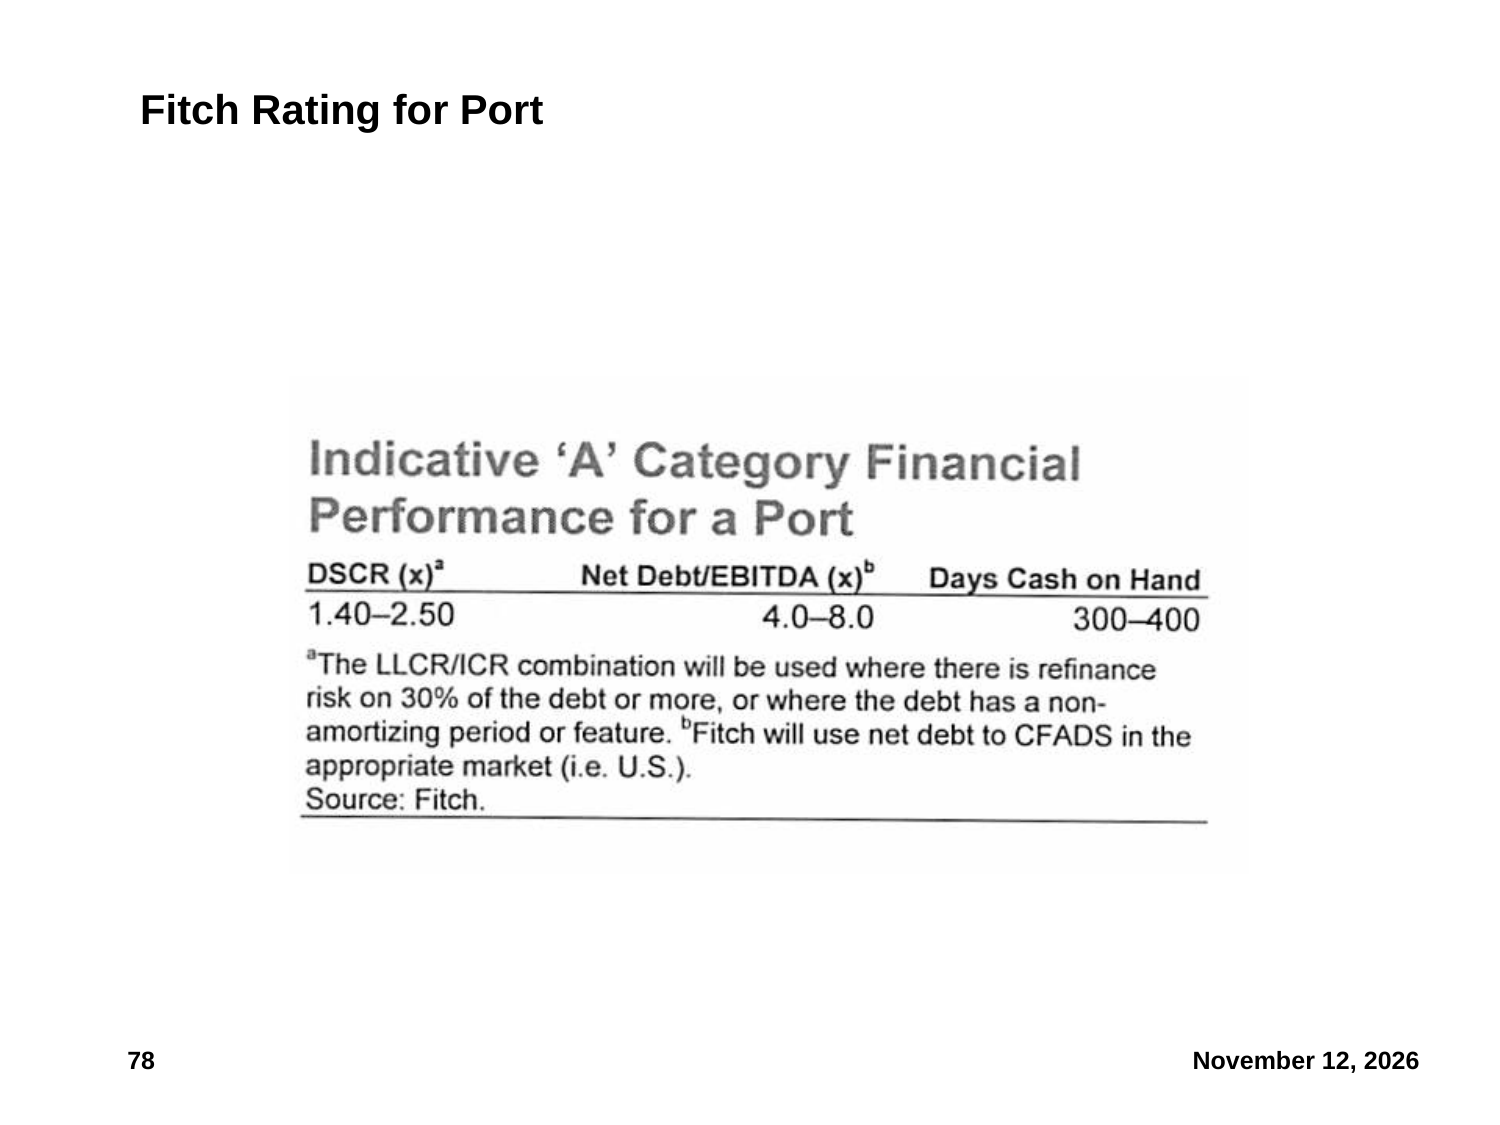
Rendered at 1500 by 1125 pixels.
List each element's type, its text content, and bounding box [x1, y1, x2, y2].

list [288, 376, 1249, 874]
title Fitch Rating for Port [124, 74, 1376, 226]
